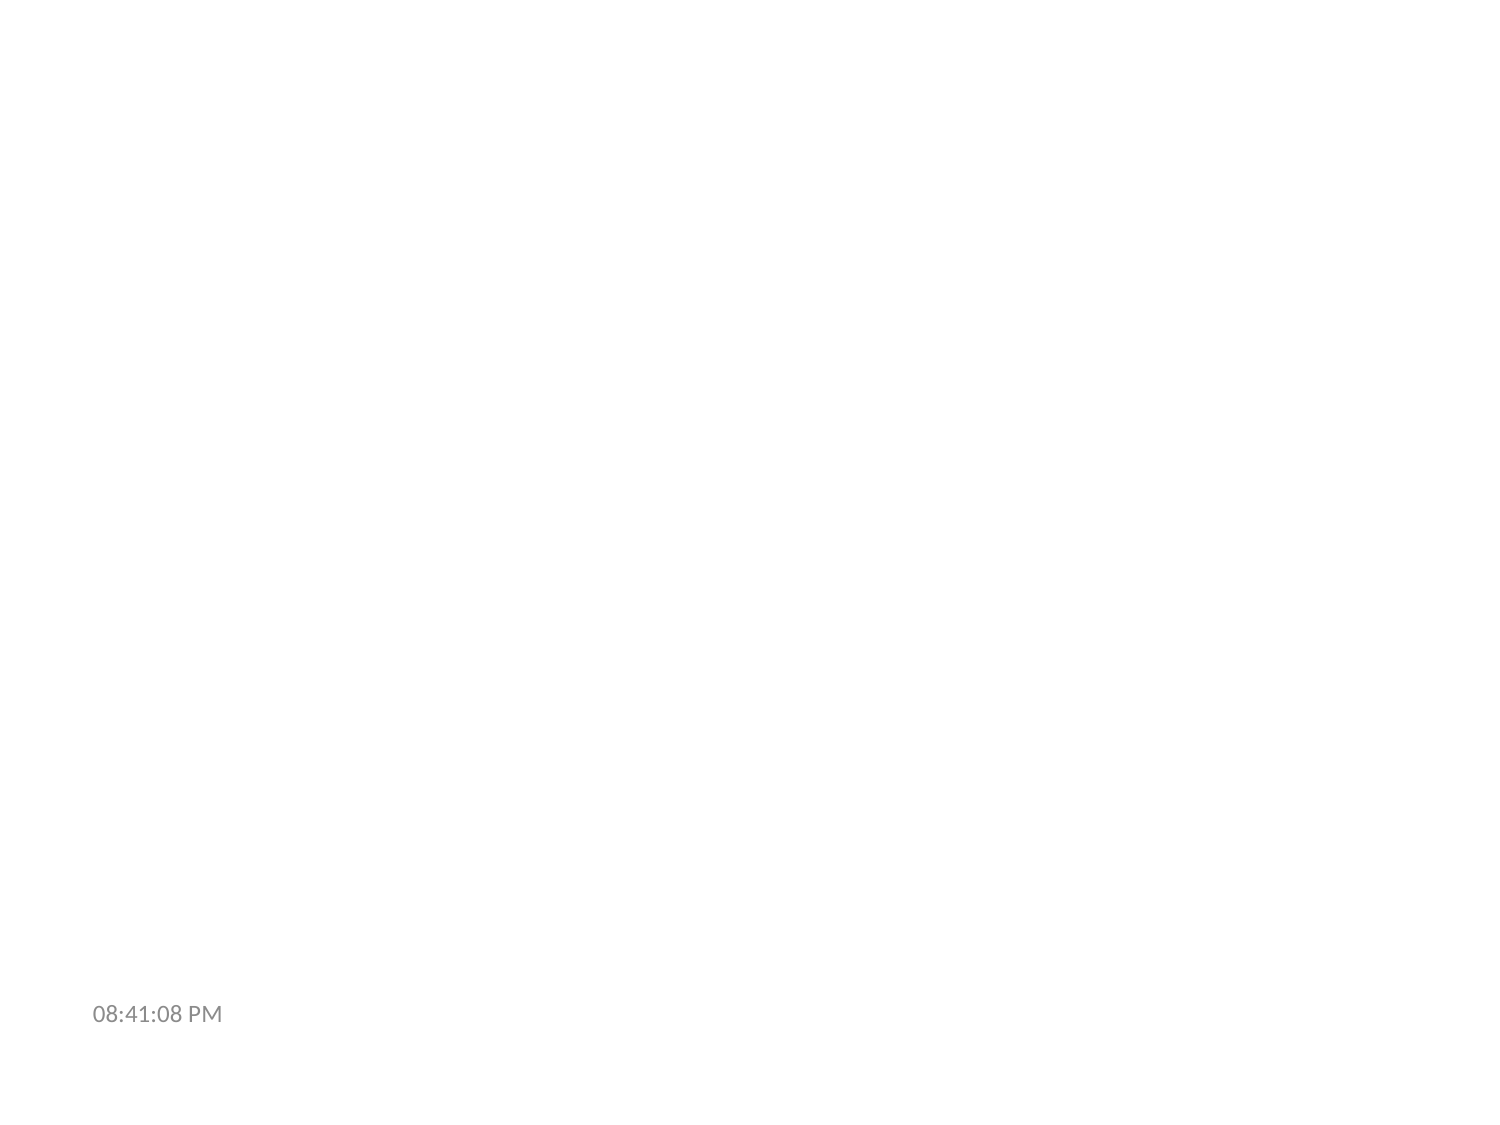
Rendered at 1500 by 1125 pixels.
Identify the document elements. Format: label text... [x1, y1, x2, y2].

text_box 3:35:09 PM [77, 982, 428, 1043]
